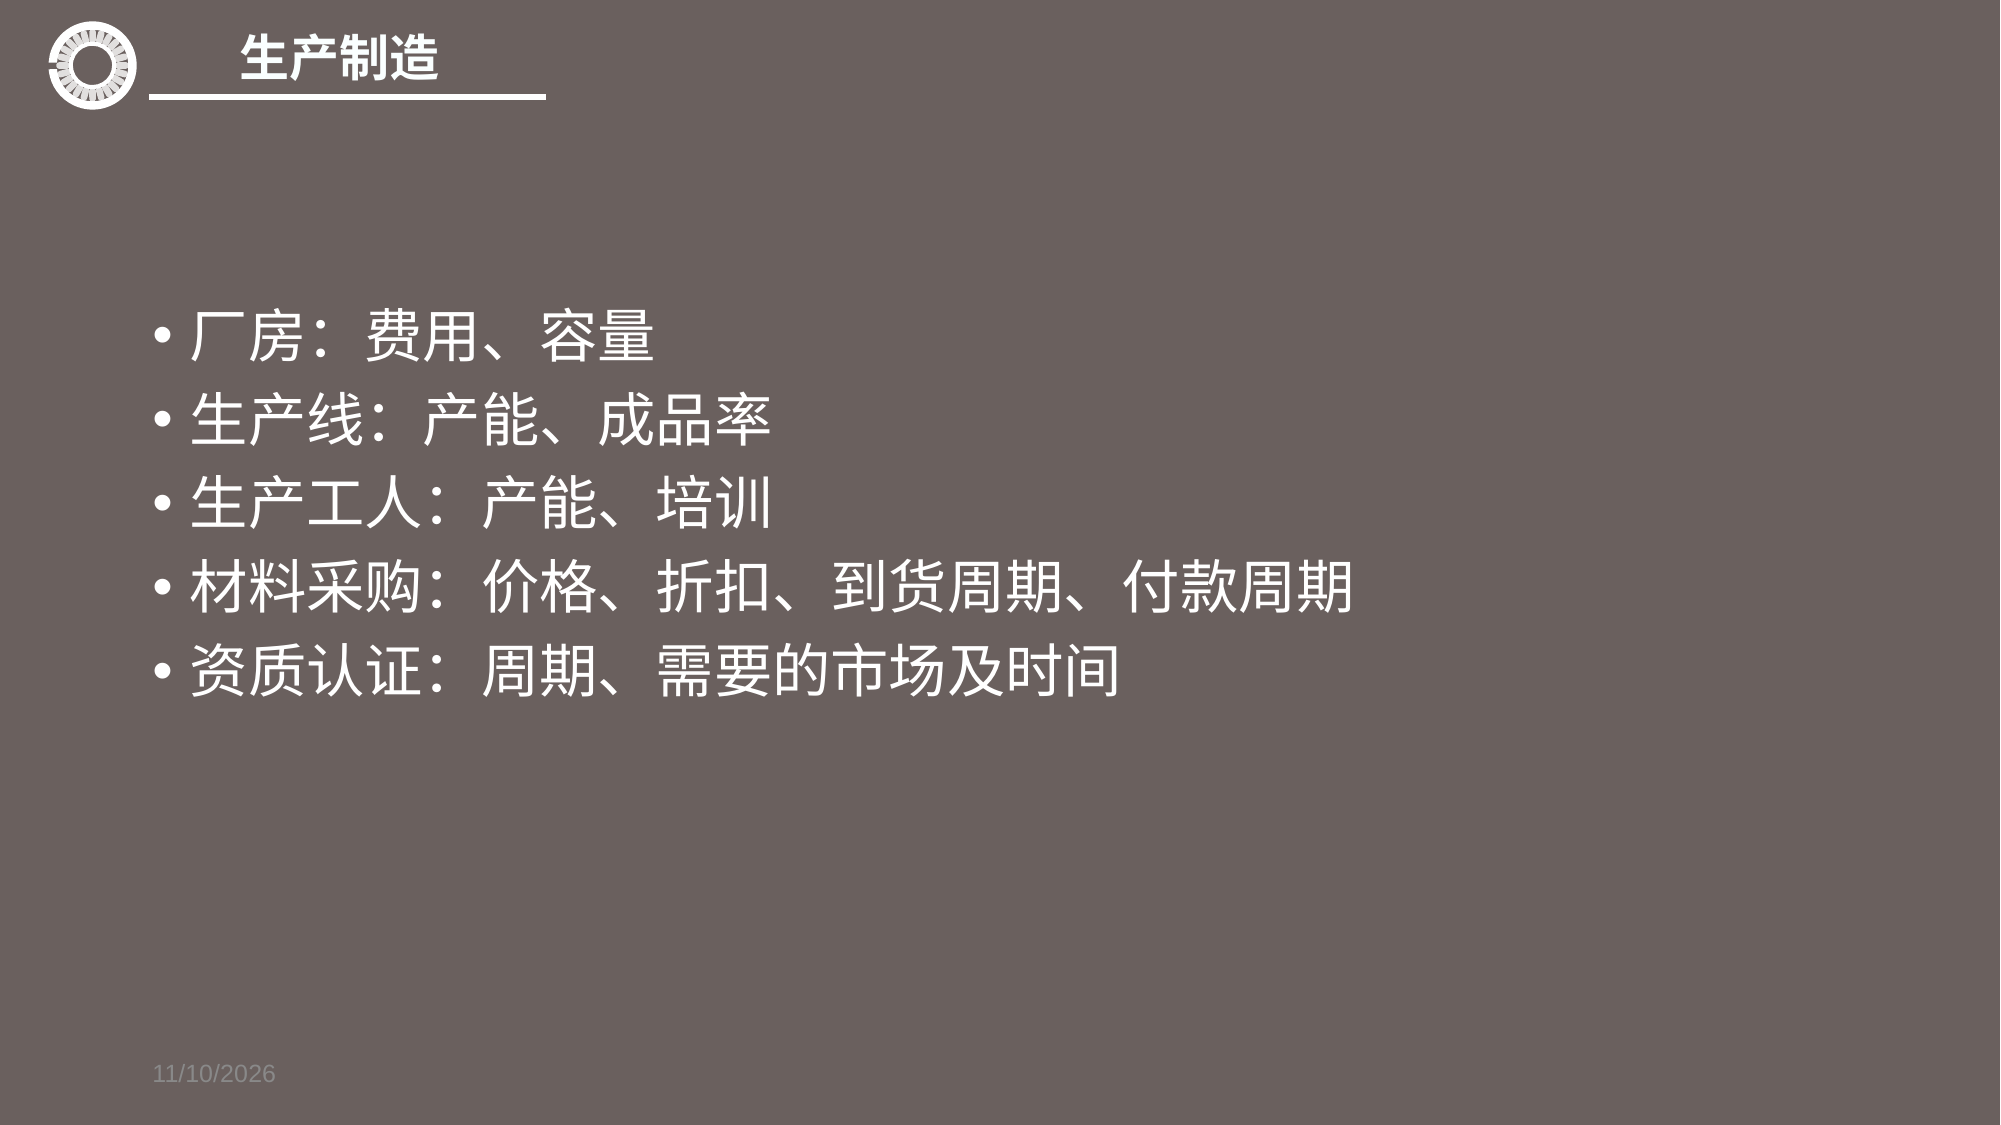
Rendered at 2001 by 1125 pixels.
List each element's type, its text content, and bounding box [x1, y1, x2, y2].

text_box 生产制造 [142, 31, 564, 89]
list 厂房：费用、容量 生产线：产能、成品率 生产工人：产能、培训 材料采购：价格、折扣、到货周期、付款周期 资质认证：周期、需要的市场及时间 [137, 299, 1863, 1014]
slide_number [137, 1042, 588, 1103]
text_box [48, 21, 137, 110]
